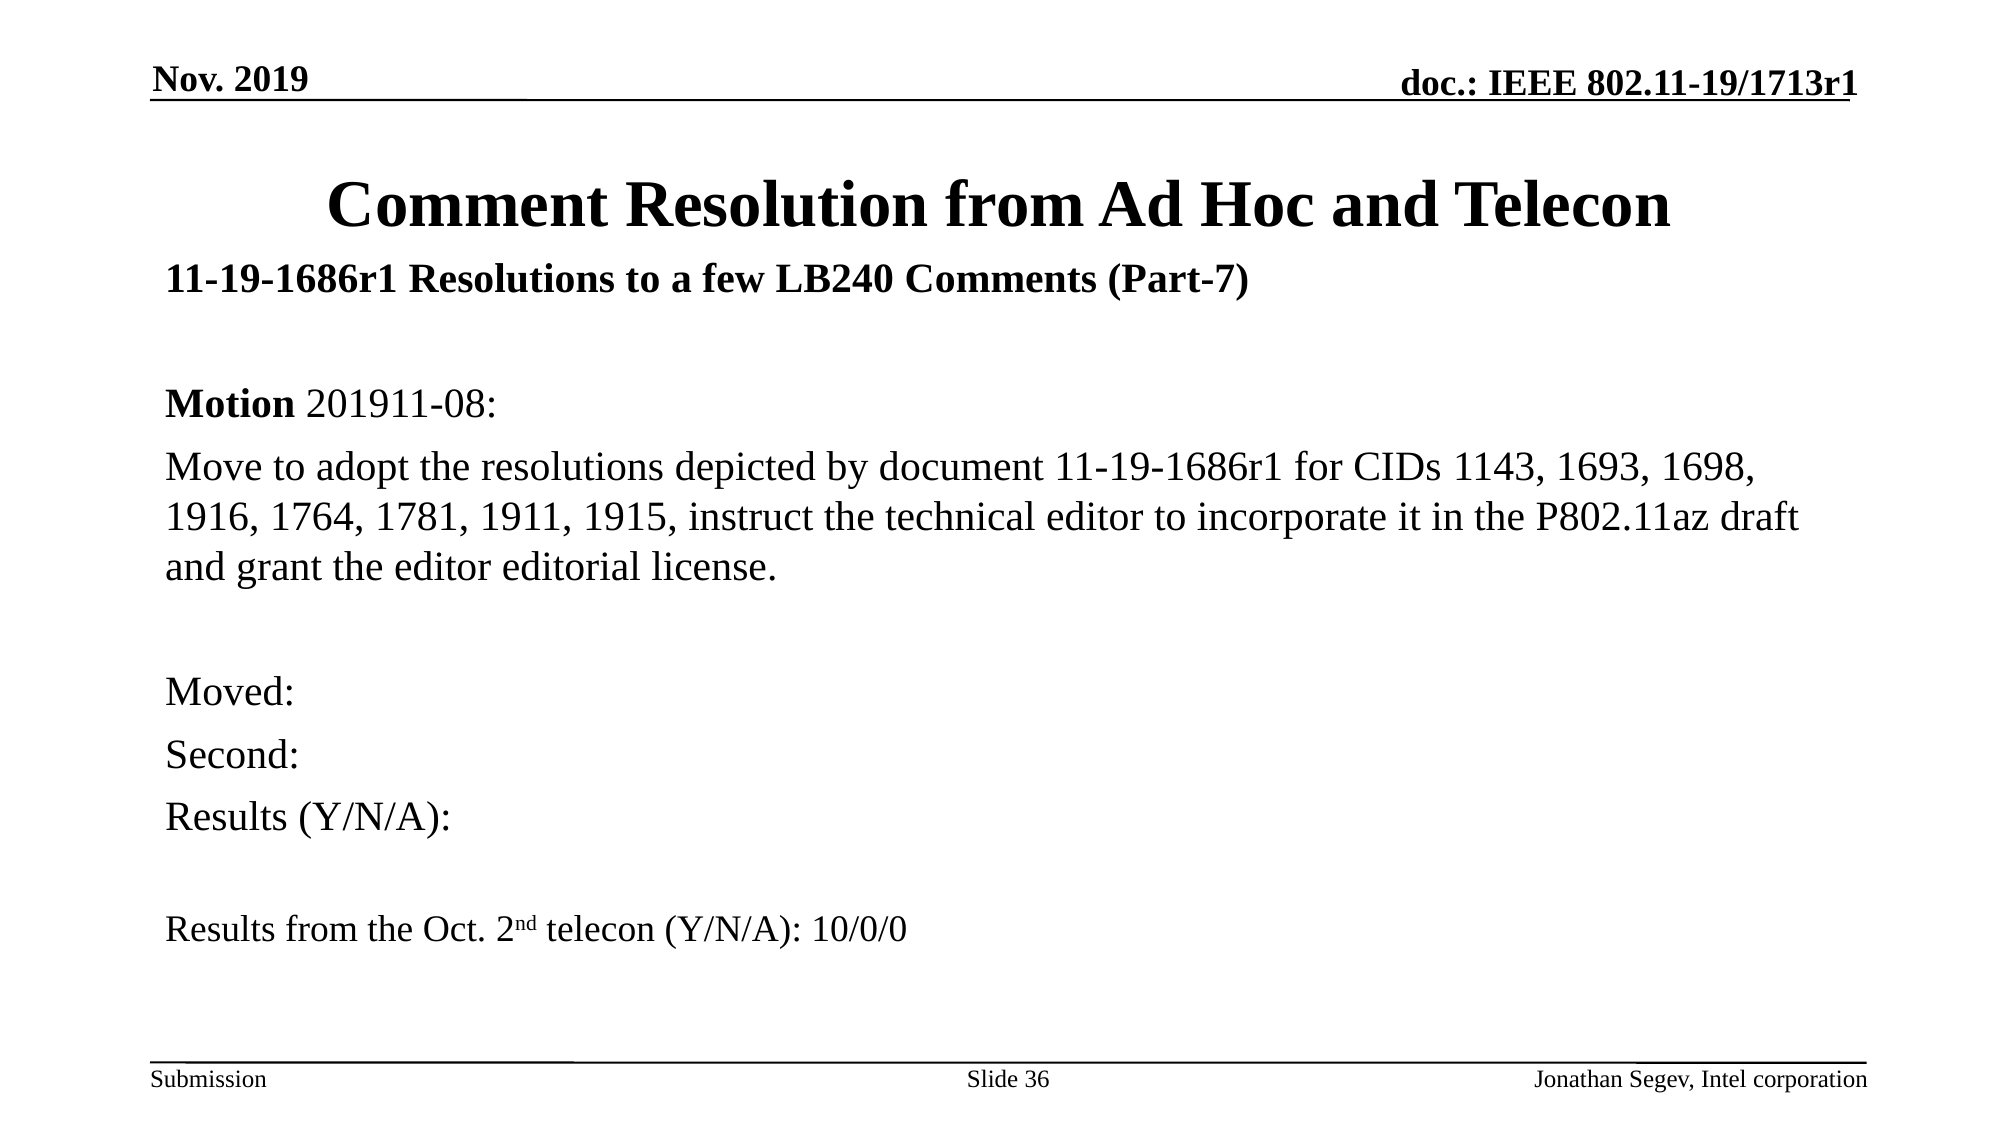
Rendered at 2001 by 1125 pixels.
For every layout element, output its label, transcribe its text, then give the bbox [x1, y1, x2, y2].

slide_number Slide 36 [950, 1061, 1067, 1123]
list 11-19-1686r1 Resolutions to a few LB240 Comments (Part-7) Motion 201911-08: Move to adopt the resolutions depicted by document 11-19-1686r1 for CIDs 1143, 1693, 1698, 1916, 1764, 1781, 1911, 1915, instruct the technical editor to incorporate it in the P802.11az draft and grant the editor editorial license. Moved: Second: Results (Y/N/A): Results from the Oct. 2nd telecon (Y/N/A): 10/0/0 [149, 243, 1850, 1000]
footer Jonathan Segev, Intel corporation [1171, 1061, 1869, 1093]
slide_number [152, 54, 563, 100]
title Comment Resolution from Ad Hoc and Telecon [149, 112, 1850, 243]
